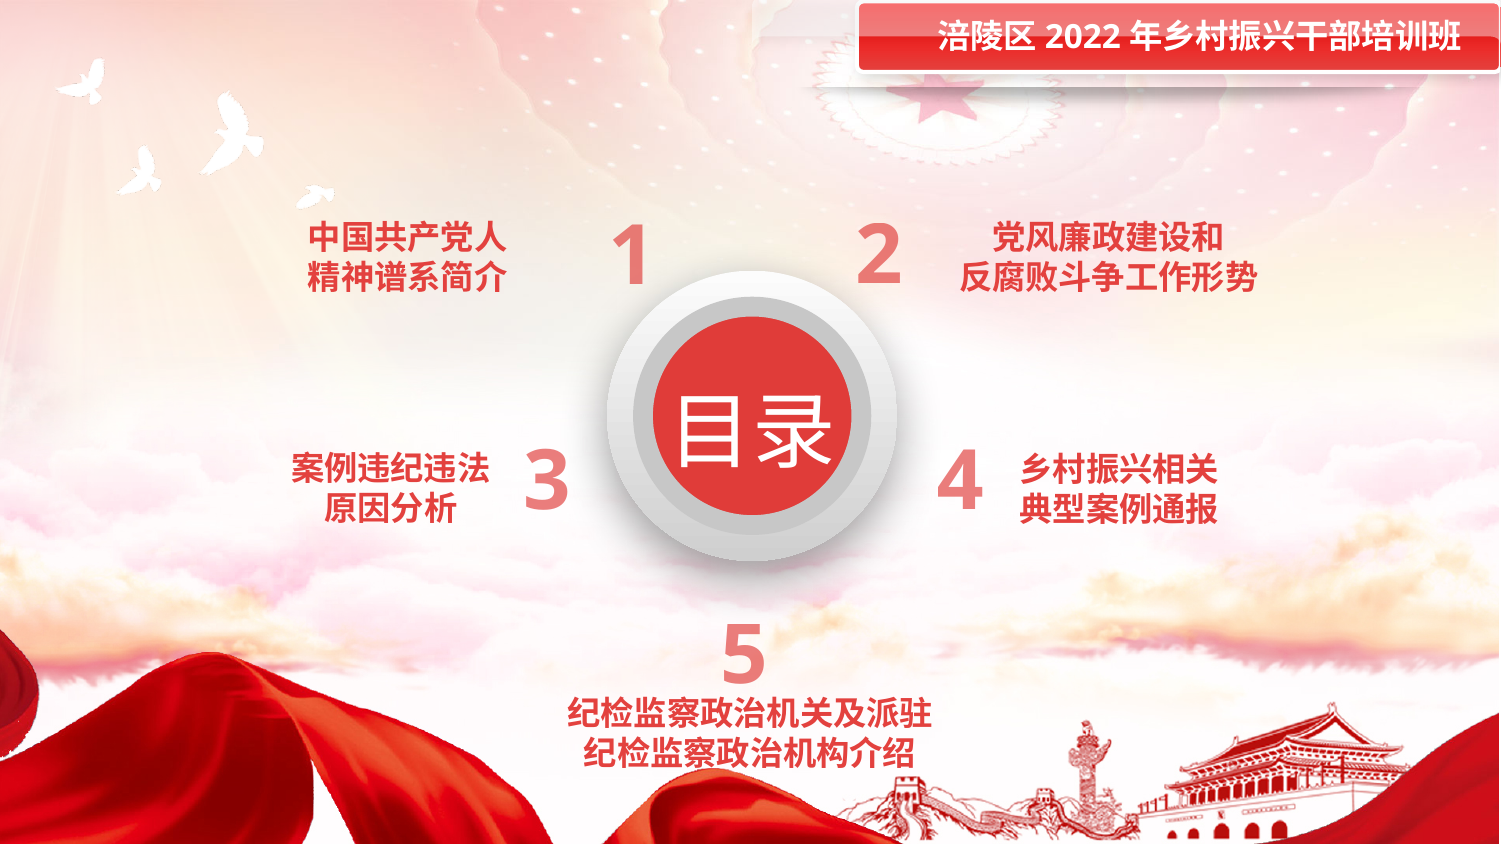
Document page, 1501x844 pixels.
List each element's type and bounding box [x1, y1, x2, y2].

text_box [751, 0, 1501, 120]
text_box [606, 270, 898, 562]
picture [0, 0, 1499, 844]
